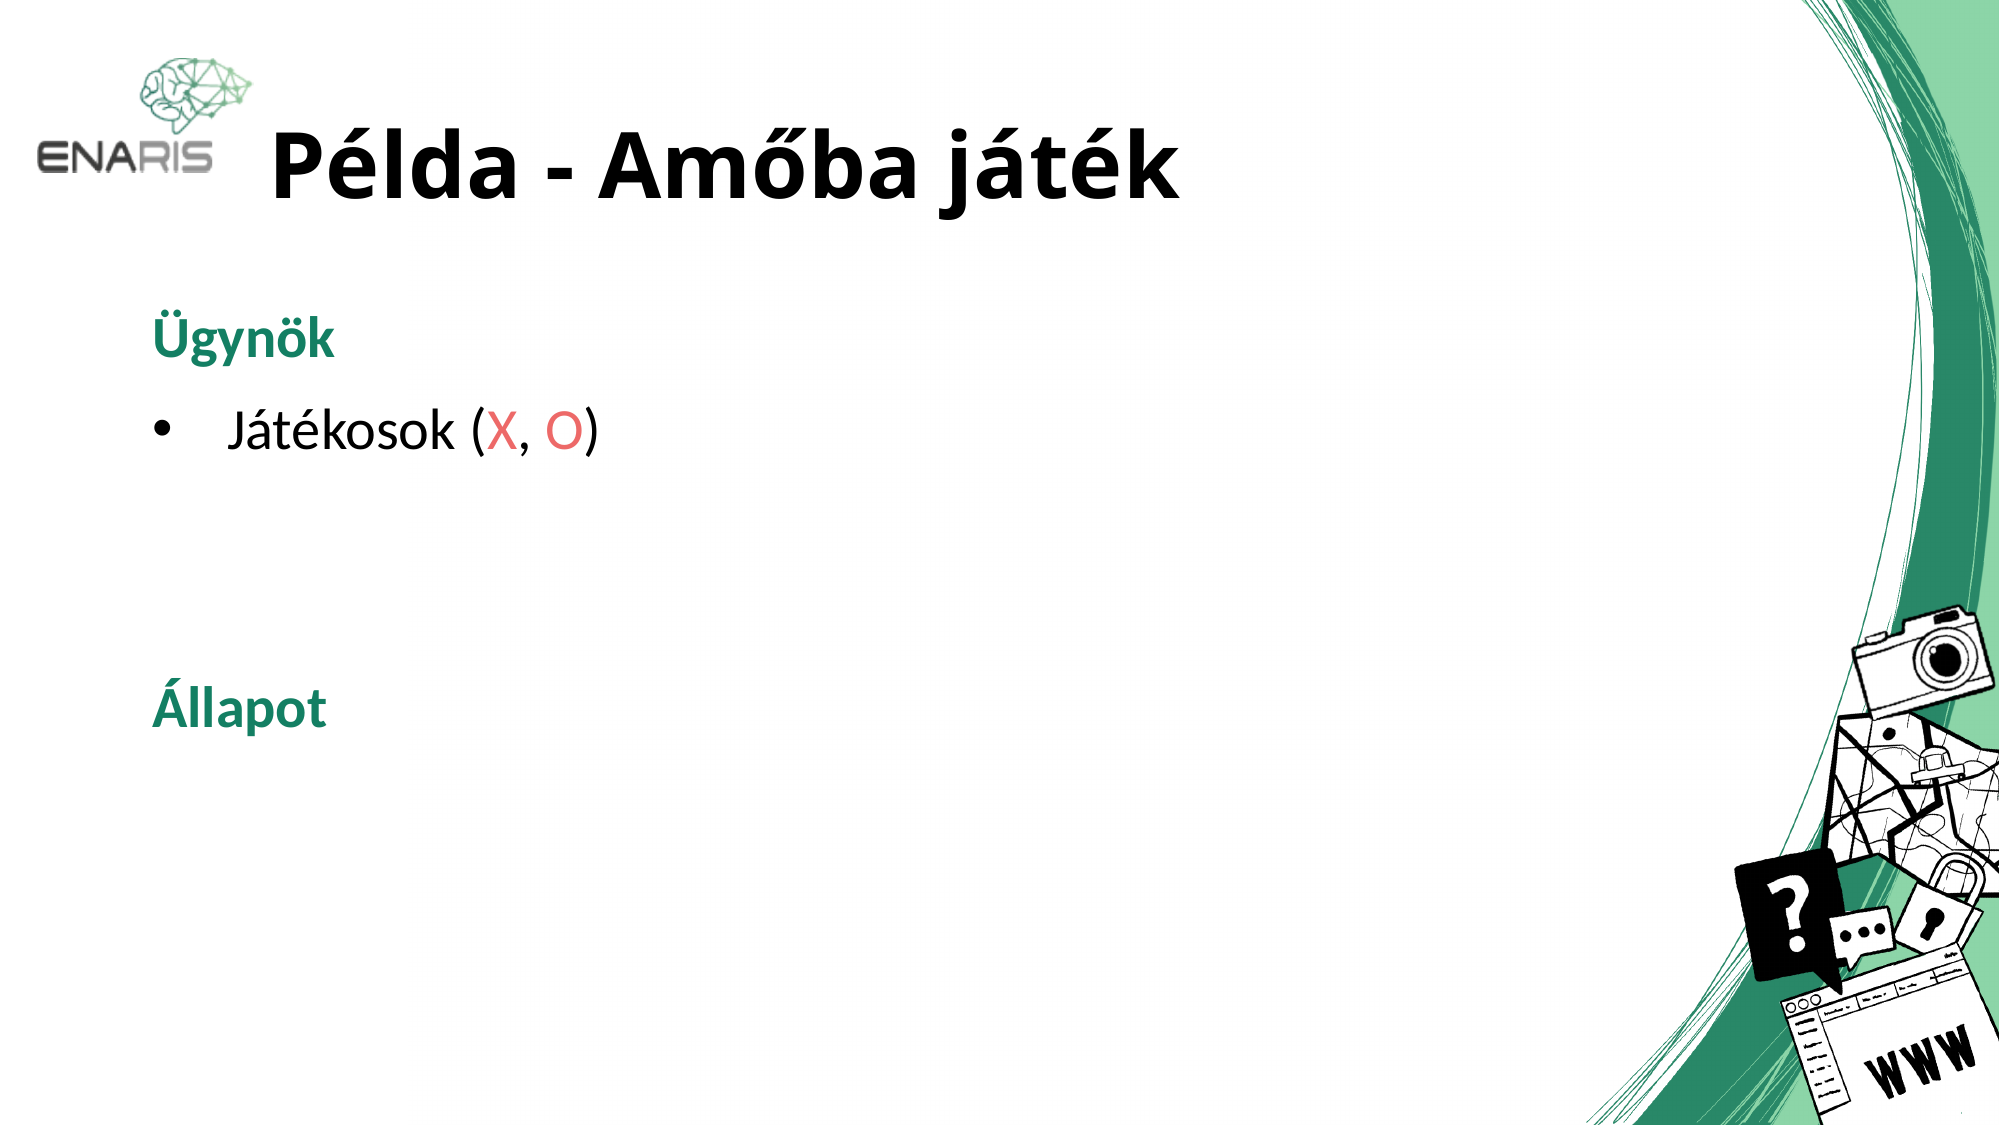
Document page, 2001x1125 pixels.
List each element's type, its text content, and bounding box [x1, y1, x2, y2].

picture [408, 0, 1999, 1125]
picture [37, 58, 254, 173]
text_box Példa - Amőba játék [253, 59, 1863, 278]
text_box Ügynök Játékosok (X, O) Állapot [137, 299, 702, 1014]
